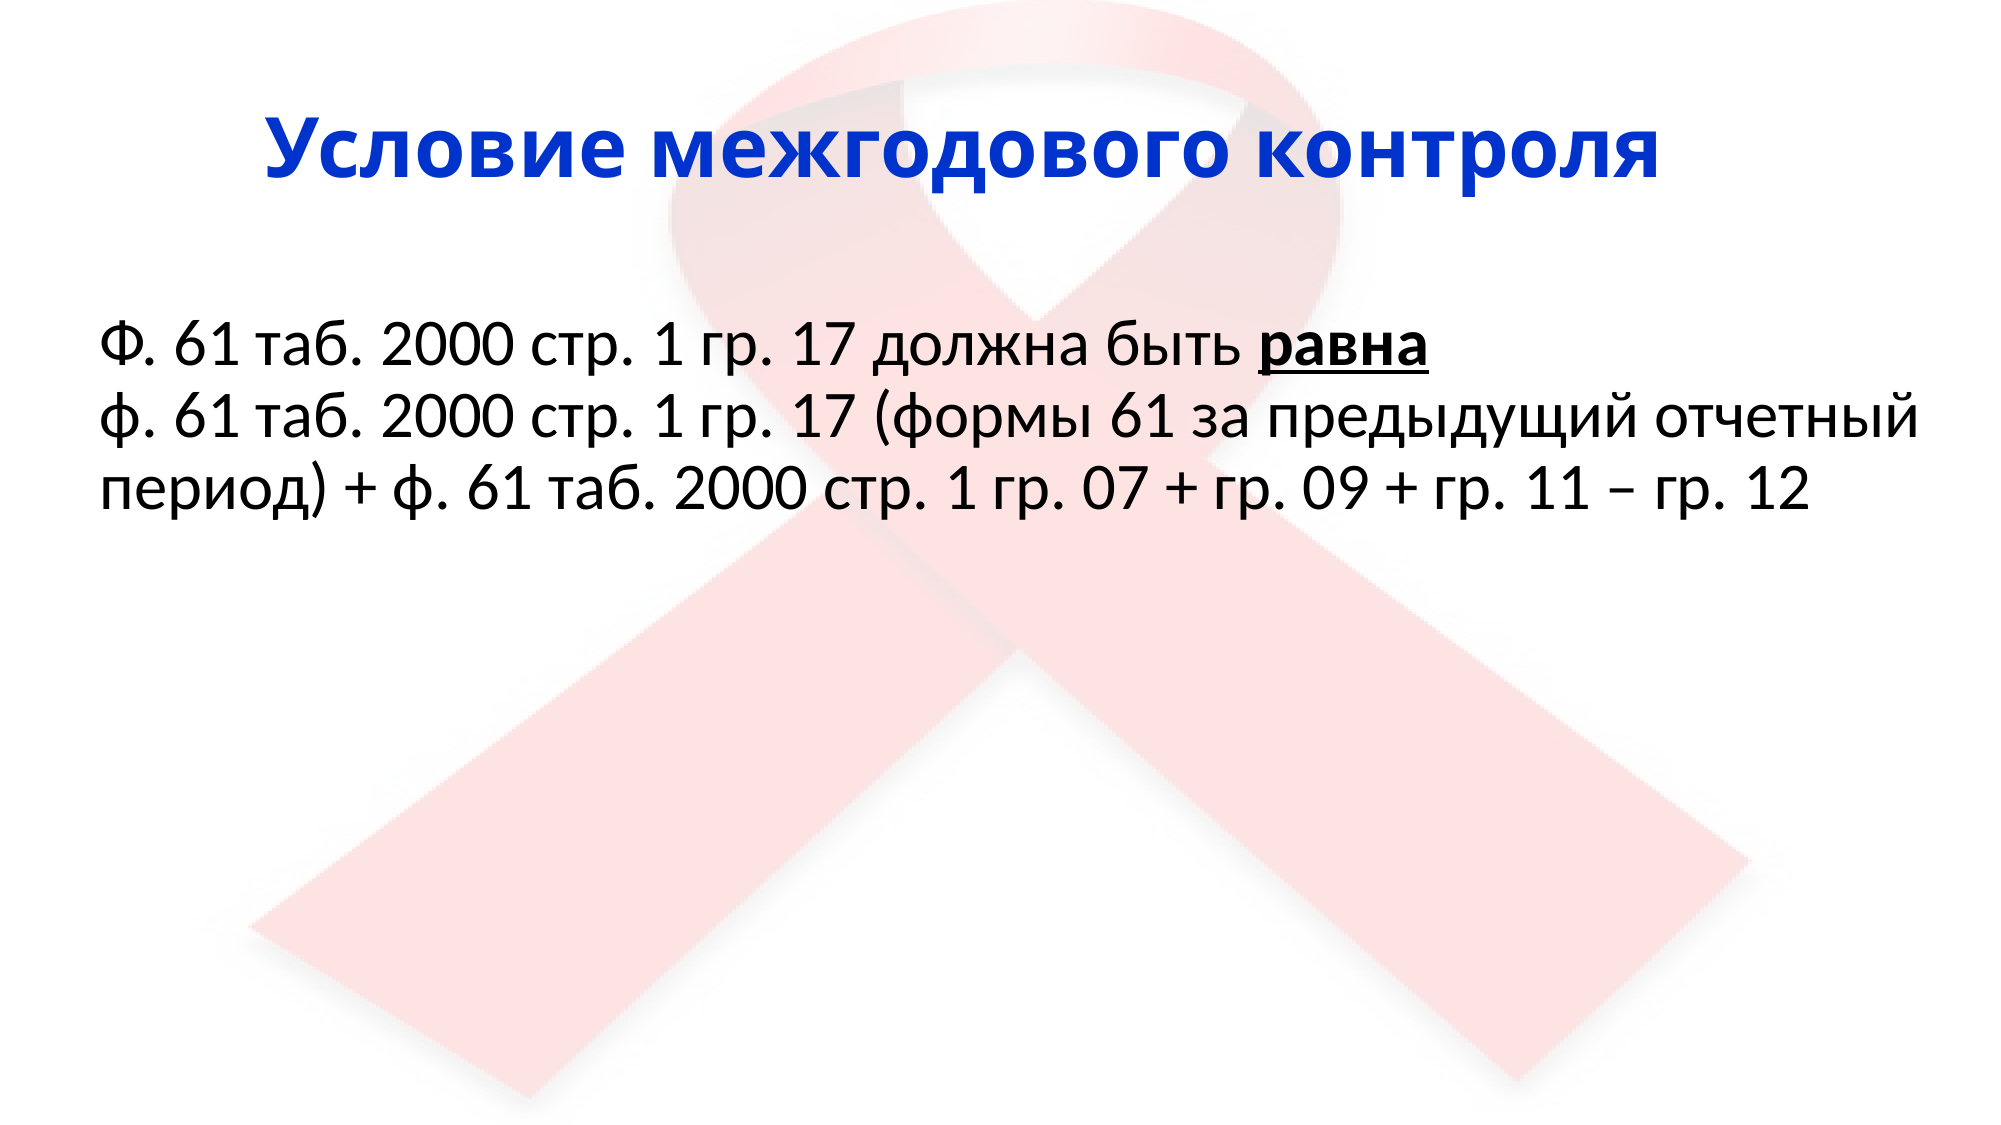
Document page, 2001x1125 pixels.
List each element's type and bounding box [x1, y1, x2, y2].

title [101, 41, 1827, 259]
list [85, 300, 1947, 1014]
